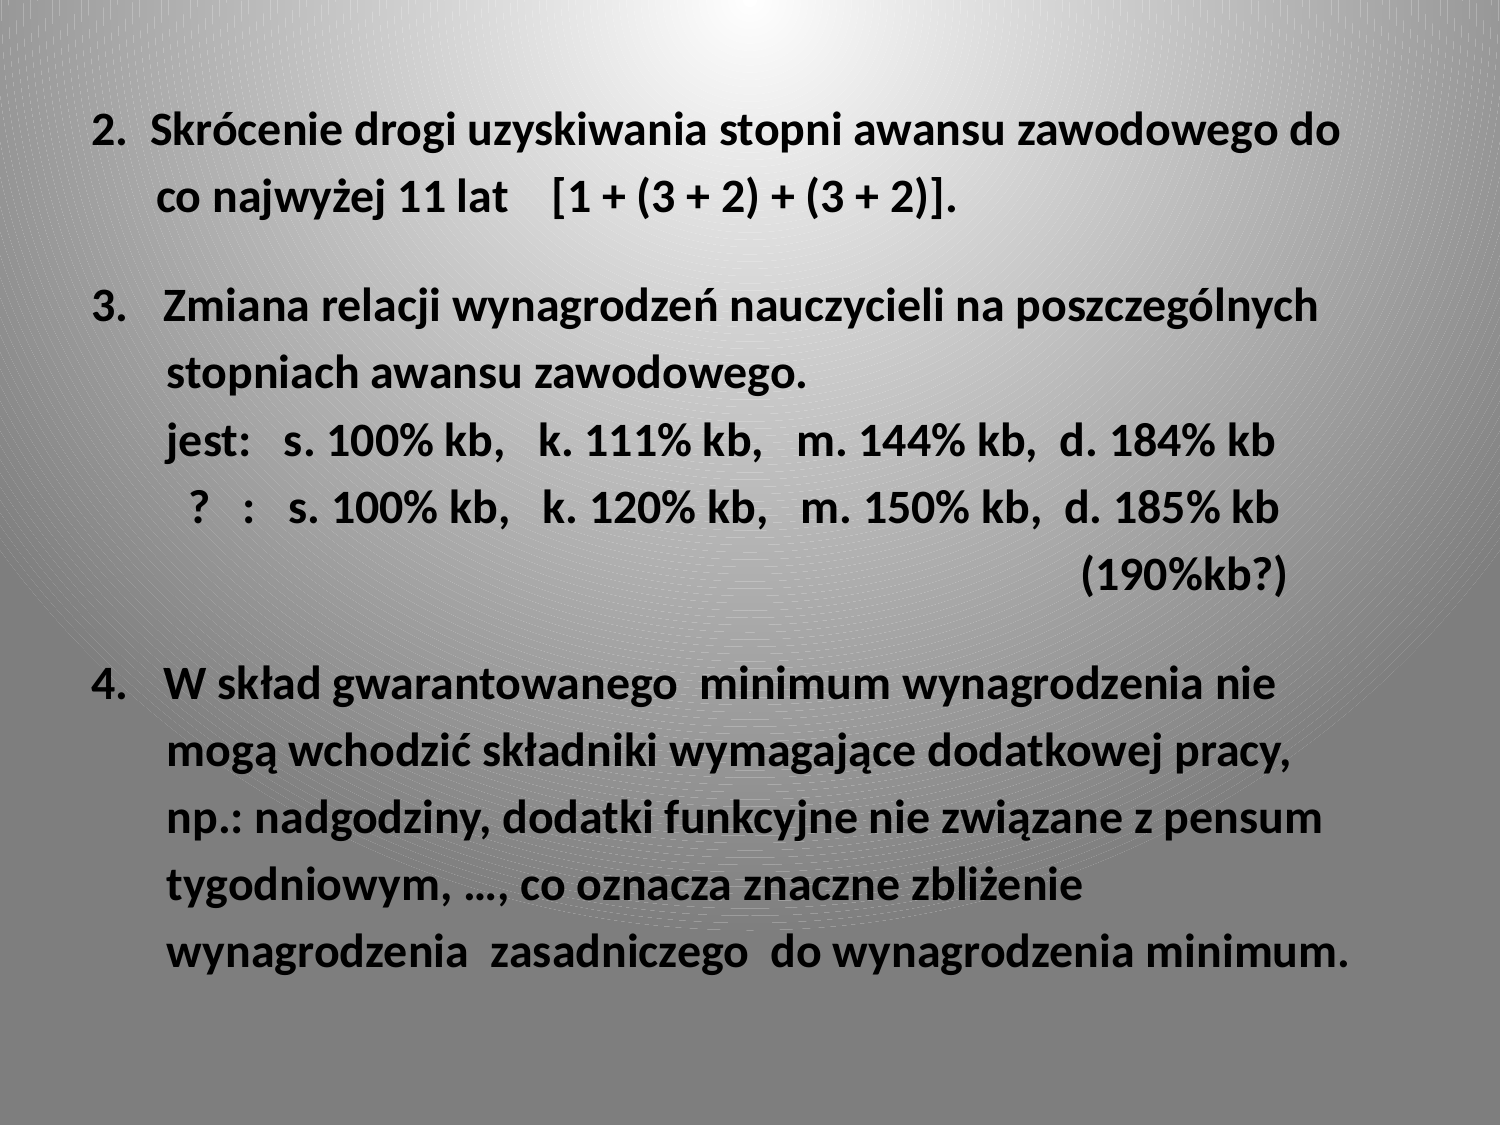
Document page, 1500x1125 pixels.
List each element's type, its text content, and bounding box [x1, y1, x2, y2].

list 2. Skrócenie drogi uzyskiwania stopni awansu zawodowego do co najwyżej 11 lat [1 + (3 + 2) + (3 + 2)]. Zmiana relacji wynagrodzeń nauczycieli na poszczególnych stopniach awansu zawodowego. jest: s. 100% kb, k. 111% kb, m. 144% kb, d. 184% kb ? : s. 100% kb, k. 120% kb, m. 150% kb, d. 185% kb (190%kb?) W skład gwarantowanego minimum wynagrodzenia nie mogą wchodzić składniki wymagające dodatkowej pracy, np.: nadgodziny, dodatki funkcyjne nie związane z pensum tygodniowym, …, co oznacza znaczne zbliżenie wynagrodzenia zasadniczego do wynagrodzenia minimum. [76, 90, 1500, 1125]
